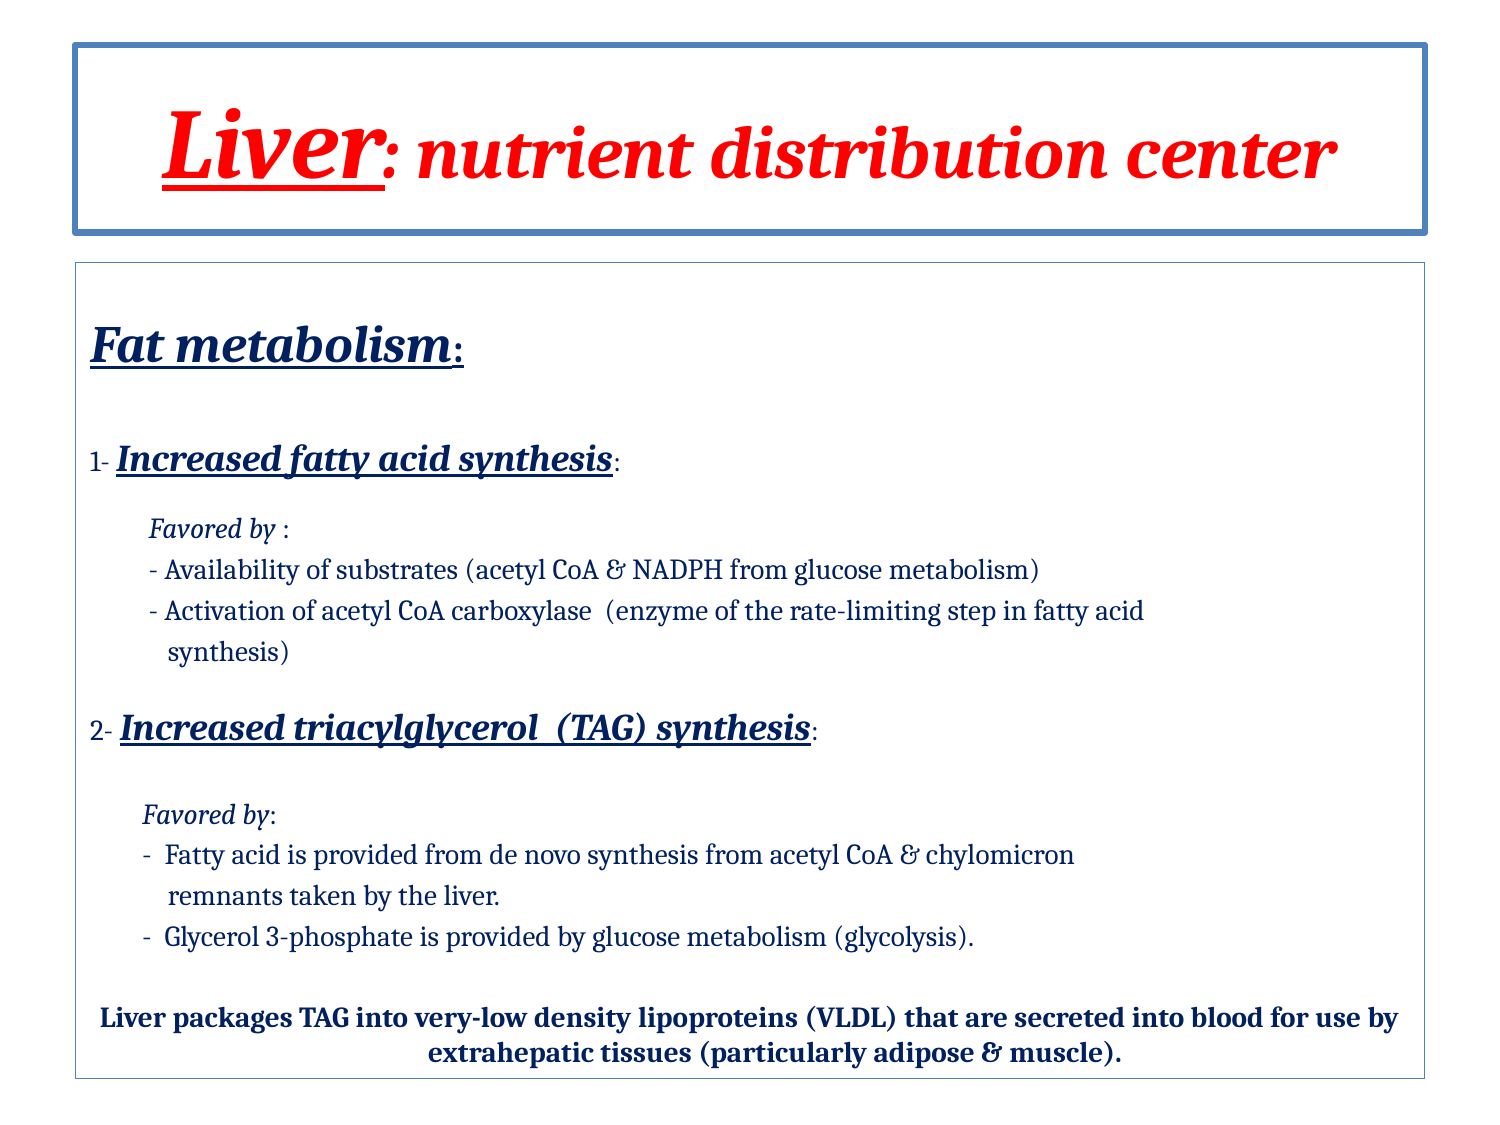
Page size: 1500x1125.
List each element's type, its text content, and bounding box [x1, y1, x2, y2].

list Fat metabolism: 1- Increased fatty acid synthesis: Favored by : - Availability of substrates (acetyl CoA & NADPH from glucose metabolism) - Activation of acetyl CoA carboxylase (enzyme of the rate-limiting step in fatty acid synthesis) 2- Increased triacylglycerol (TAG) synthesis: Favored by: - Fatty acid is provided from de novo synthesis from acetyl CoA & chylomicron remnants taken by the liver. - Glycerol 3-phosphate is provided by glucose metabolism (glycolysis). Liver packages TAG into very-low density lipoproteins (VLDL) that are secreted into blood for use by extrahepatic tissues (particularly adipose & muscle). [75, 262, 1425, 1079]
title Liver: nutrient distribution center [75, 45, 1425, 233]
